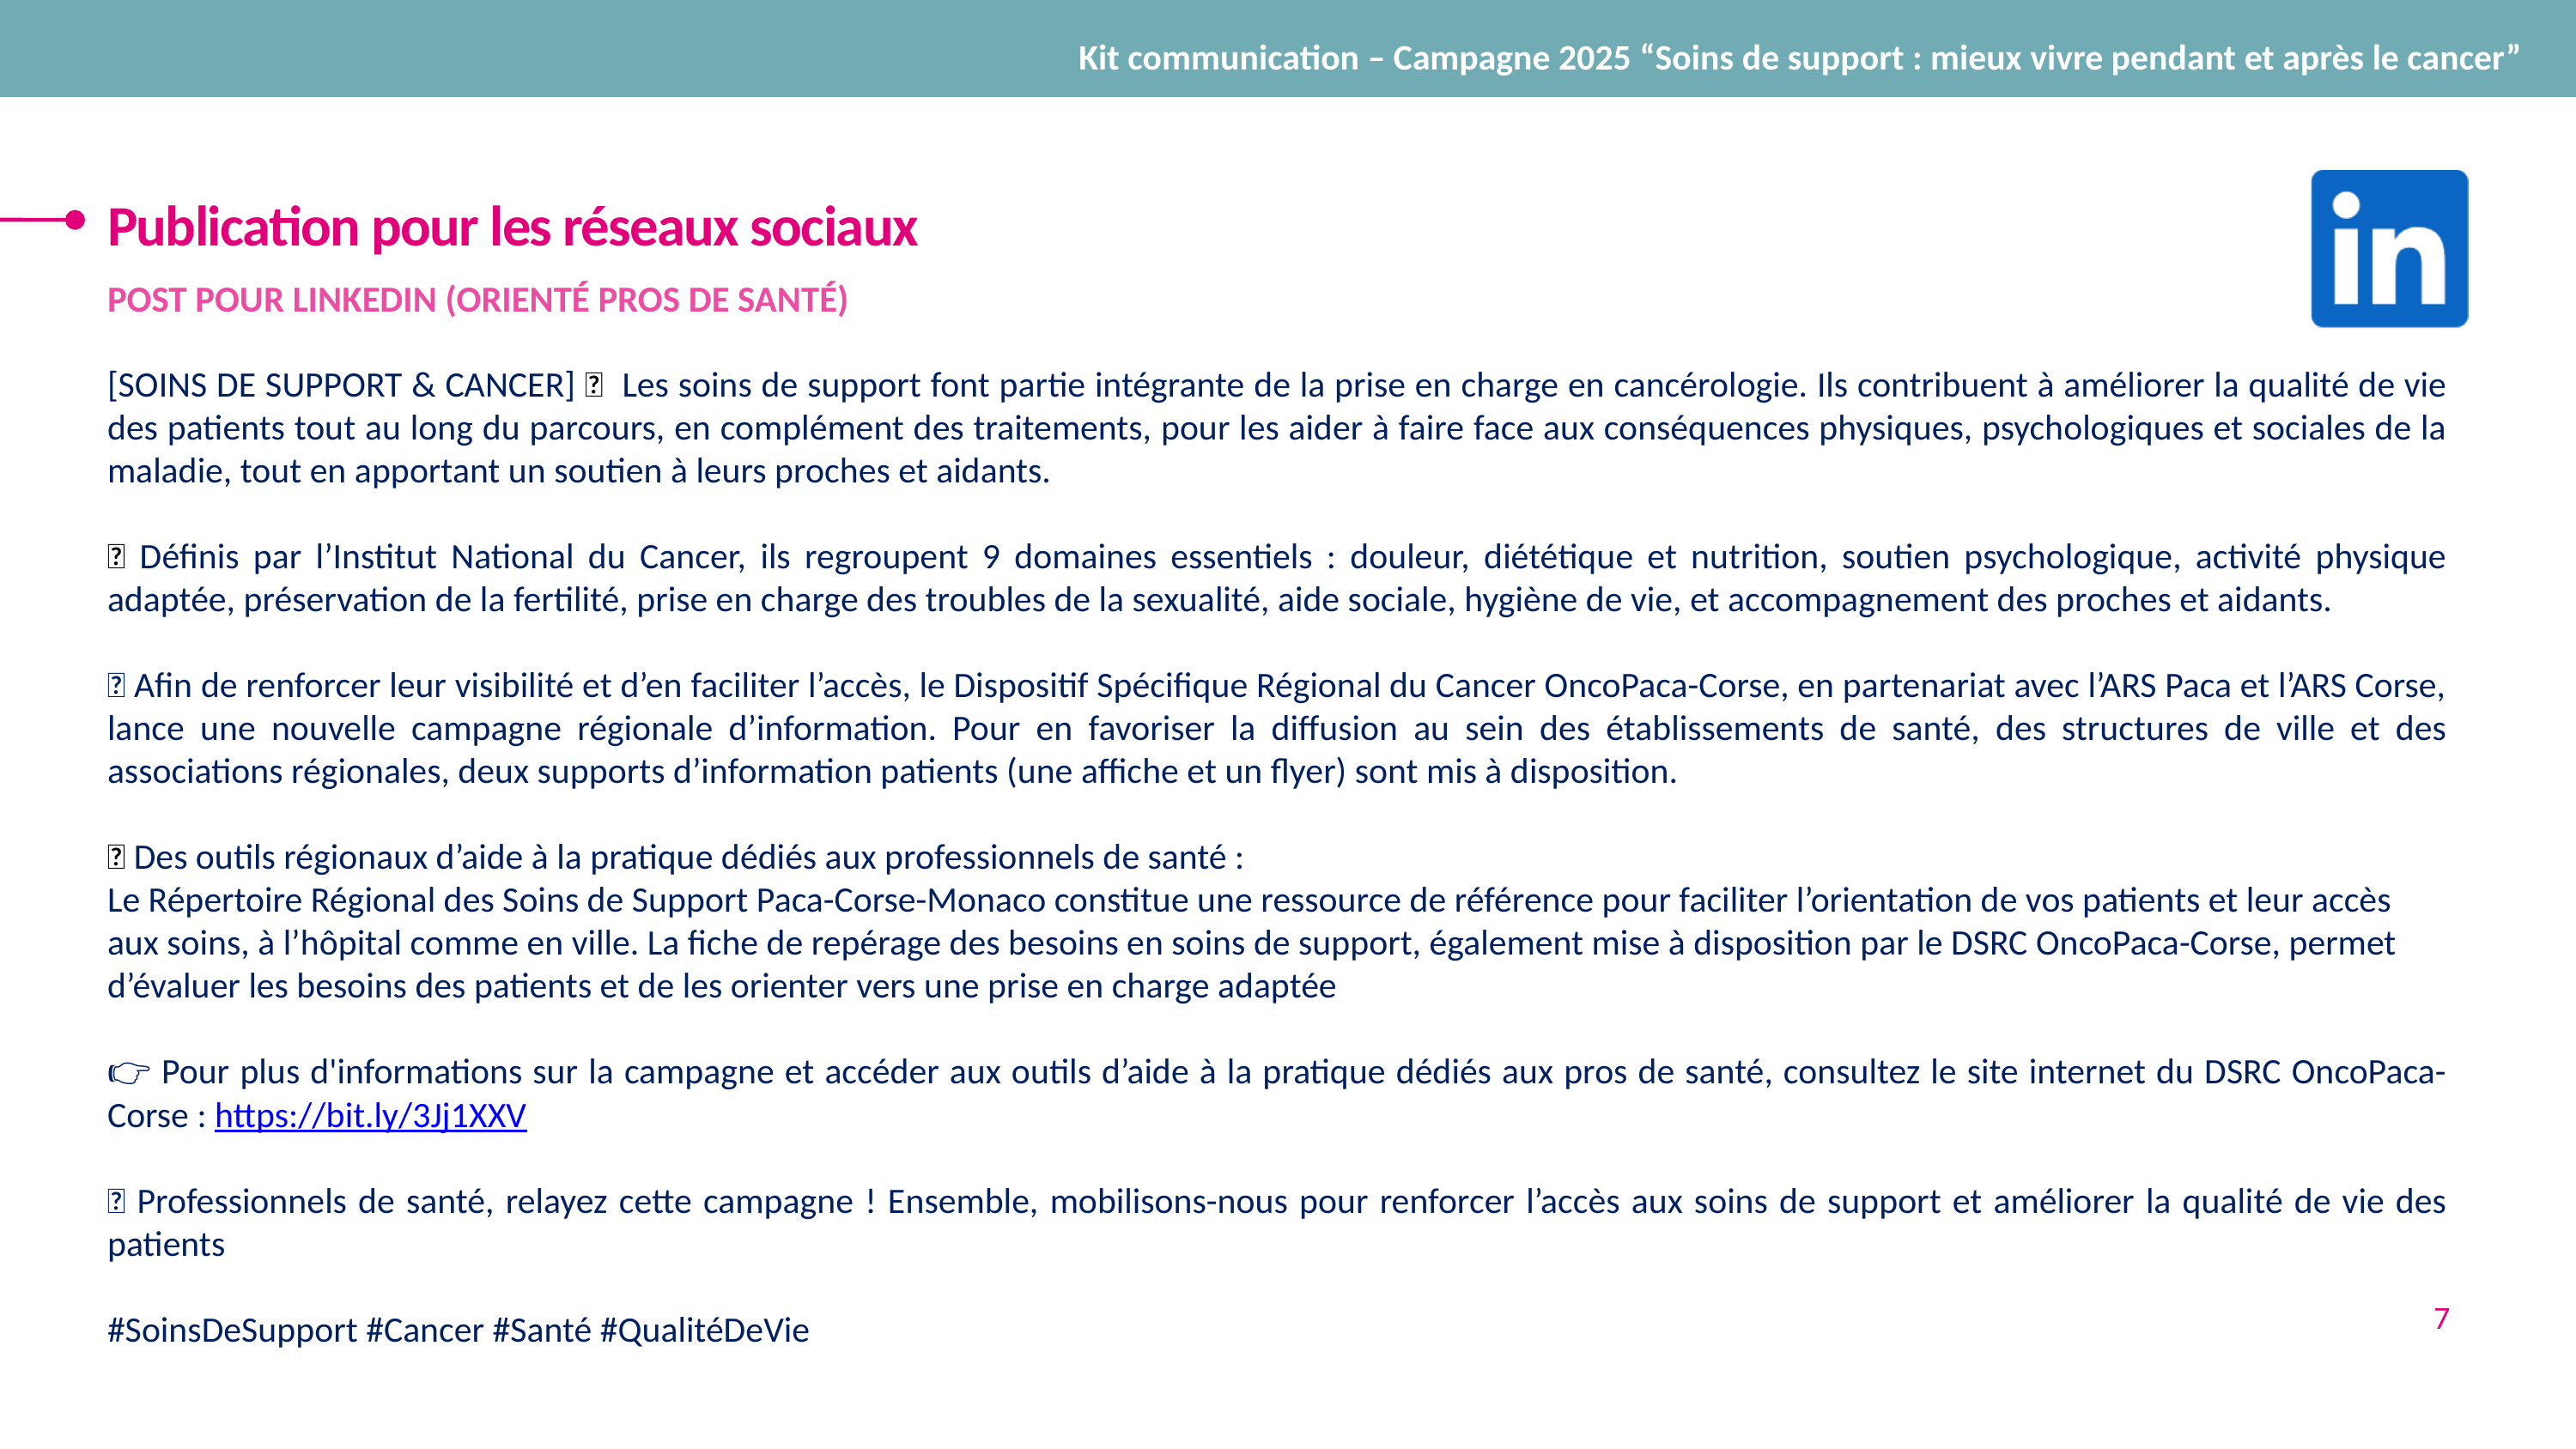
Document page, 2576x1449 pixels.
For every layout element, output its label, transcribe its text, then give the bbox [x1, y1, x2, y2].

text_box [2311, 170, 2469, 329]
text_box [0, 0, 2576, 97]
text_box POST POUR LINKEDIN (ORIENTÉ PROS DE SANTÉ) [107, 266, 981, 320]
text_box 7 [2433, 1298, 2451, 1337]
text_box Publication pour les réseaux sociaux [107, 177, 1436, 258]
text_box [SOINS DE SUPPORT & CANCER] 🤝 Les soins de support font partie intégrante de la prise en charge en cancérologie. Ils contribuent à améliorer la qualité de vie des patients tout au long du parcours, en complément des traitements, pour les aider à faire face aux conséquences physiques, psychologiques et sociales de la maladie, tout en apportant un soutien à leurs proches et aidants. 💡 Définis par l’Institut National du Cancer, ils regroupent 9 domaines essentiels : douleur, diététique et nutrition, soutien psychologique, activité physique adaptée, préservation de la fertilité, prise en charge des troubles de la sexualité, aide sociale, hygiène de vie, et accompagnement des proches et aidants. 📢 Afin de renforcer leur visibilité et d’en faciliter l’accès, le Dispositif Spécifique Régional du Cancer OncoPaca-Corse, en partenariat avec l’ARS Paca et l’ARS Corse, lance une nouvelle campagne régionale d’information. Pour en favoriser la diffusion au sein des établissements de santé, des structures de ville et des associations régionales, deux supports d’information patients (une affiche et un flyer) sont mis à disposition. 🔧 Des outils régionaux d’aide à la pratique dédiés aux professionnels de santé : Le Répertoire Régional des Soins de Support Paca-Corse-Monaco constitue une ressource de référence pour faciliter l’orientation de vos patients et leur accès aux soins, à l’hôpital comme en ville. La fiche de repérage des besoins en soins de support, également mise à disposition par le DSRC OncoPaca-Corse, permet d’évaluer les besoins des patients et de les orienter vers une prise en charge adaptée 👉 Pour plus d'informations sur la campagne et accéder aux outils d’aide à la pratique dédiés aux pros de santé, consultez le site internet du DSRC OncoPaca-Corse : https://bit.ly/3Jj1XXV 📣 Professionnels de santé, relayez cette campagne ! Ensemble, mobilisons-nous pour renforcer l’accès aux soins de support et améliorer la qualité de vie des patients #SoinsDeSupport #Cancer #Santé #QualitéDeVie [107, 361, 2448, 1349]
text_box [0, 210, 84, 229]
